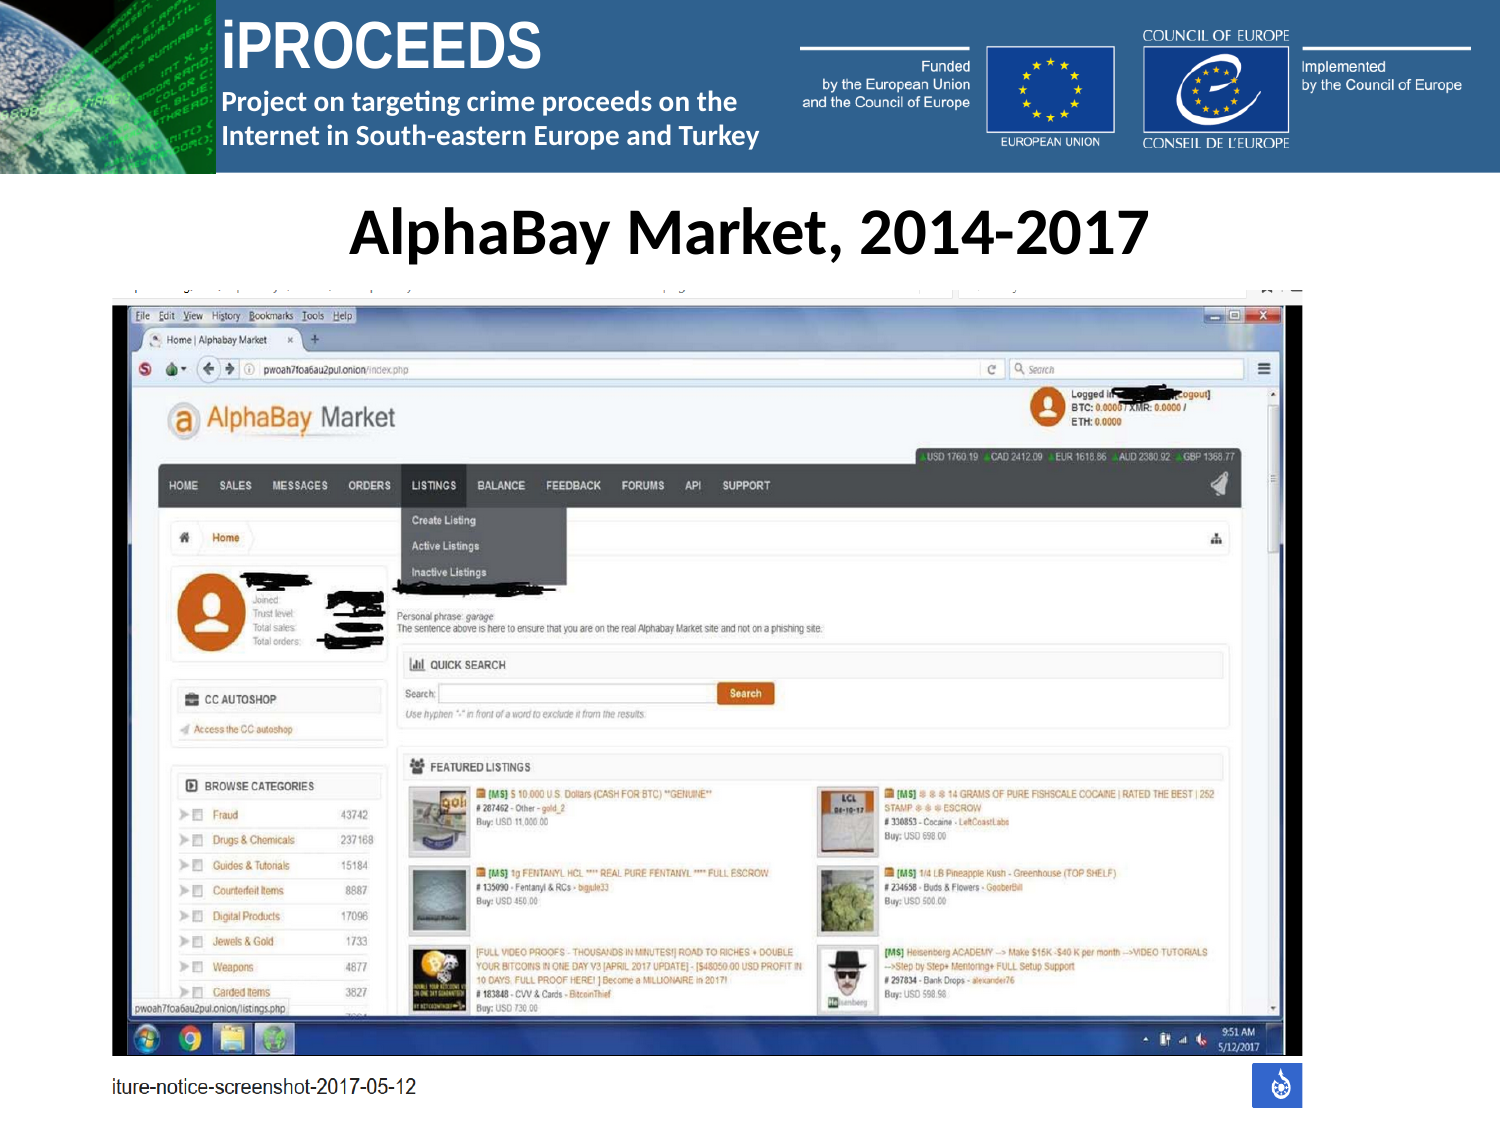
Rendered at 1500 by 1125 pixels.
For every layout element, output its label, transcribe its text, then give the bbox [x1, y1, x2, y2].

title AlphaBay Market, 2014-2017 [243, 174, 1257, 282]
picture [800, 30, 1471, 148]
picture [0, 0, 216, 174]
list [111, 290, 1303, 1118]
